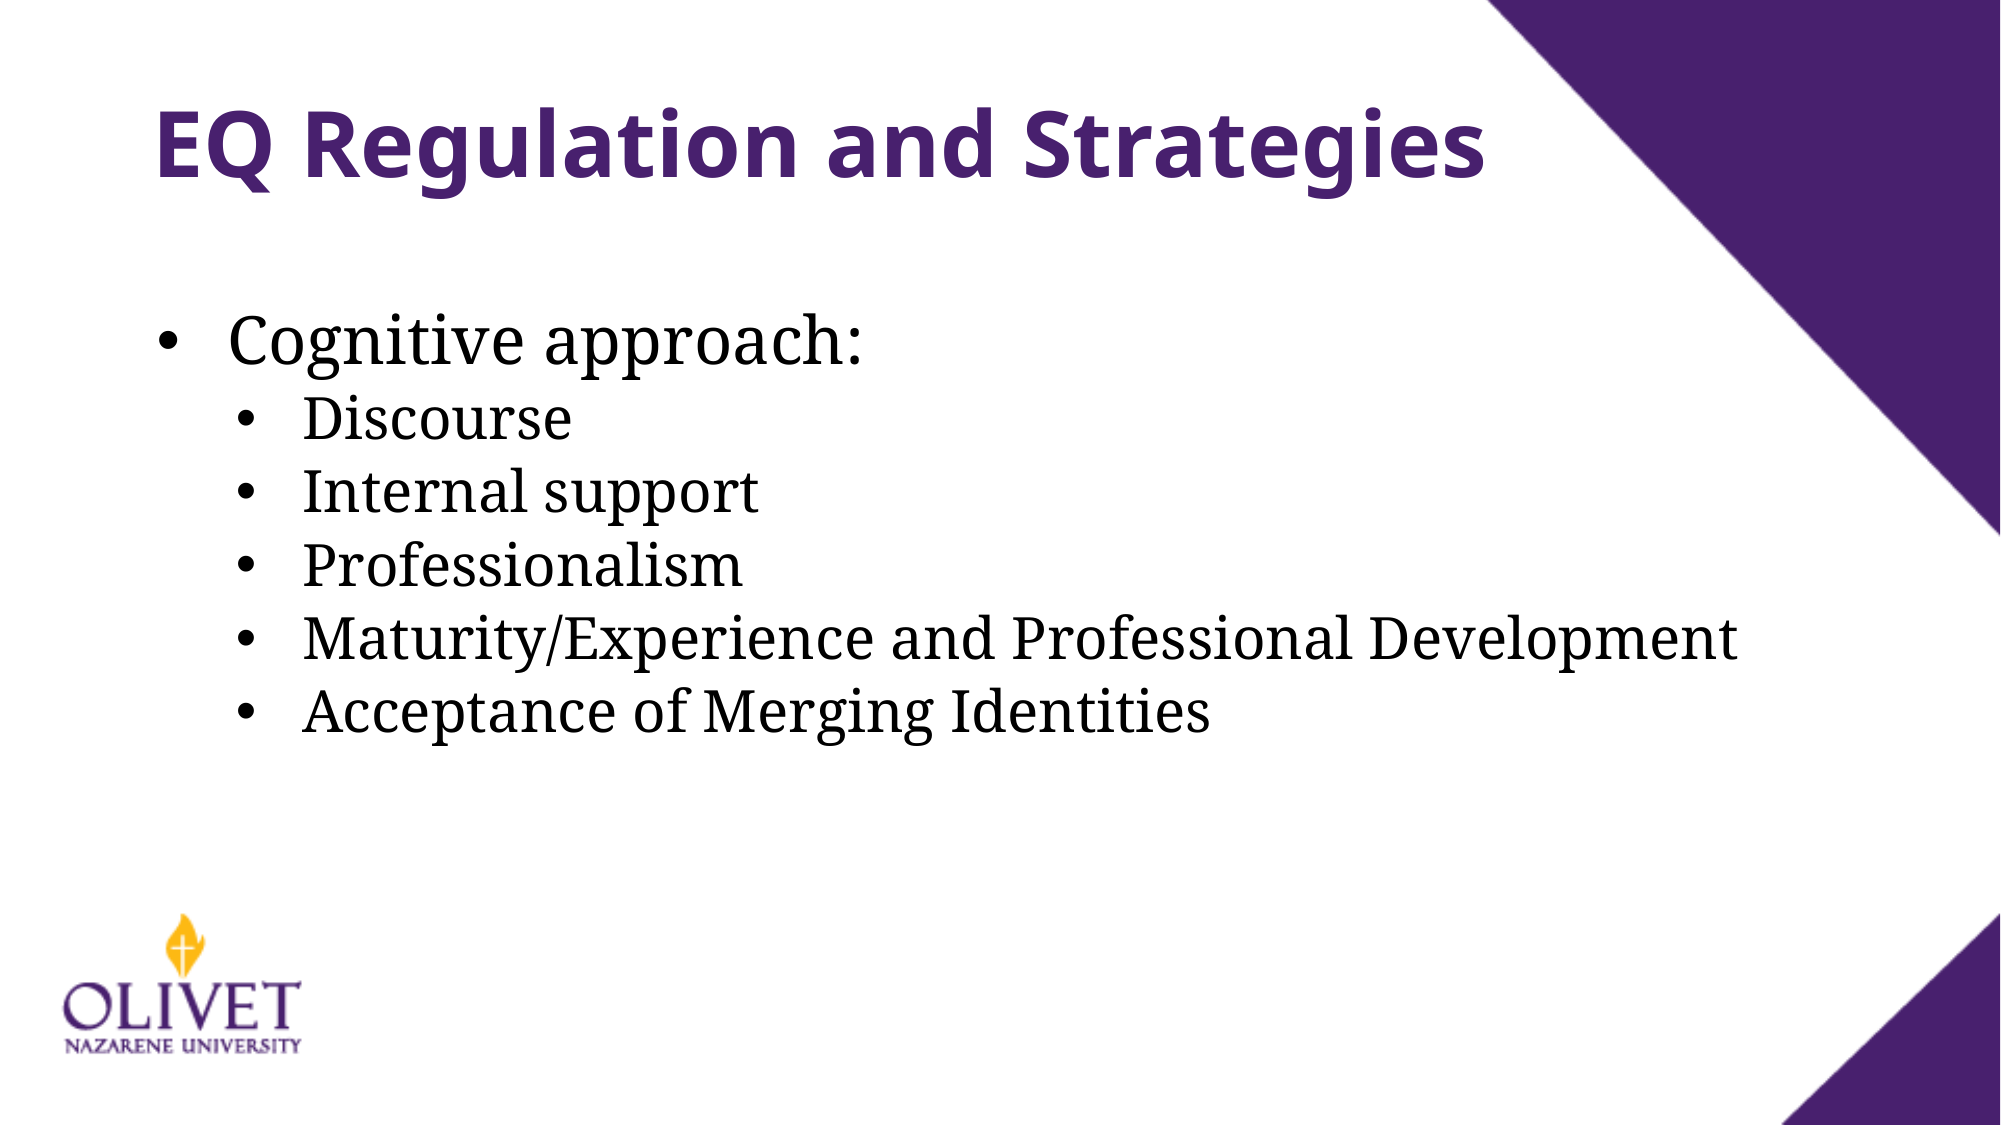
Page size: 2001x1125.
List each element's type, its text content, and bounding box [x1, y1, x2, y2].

picture [0, 0, 2001, 1125]
list Cognitive approach: Discourse Internal support Professionalism Maturity/Experience and Professional Development Acceptance of Merging Identities [137, 299, 1772, 866]
title EQ Regulation and Strategies [137, 59, 1542, 237]
